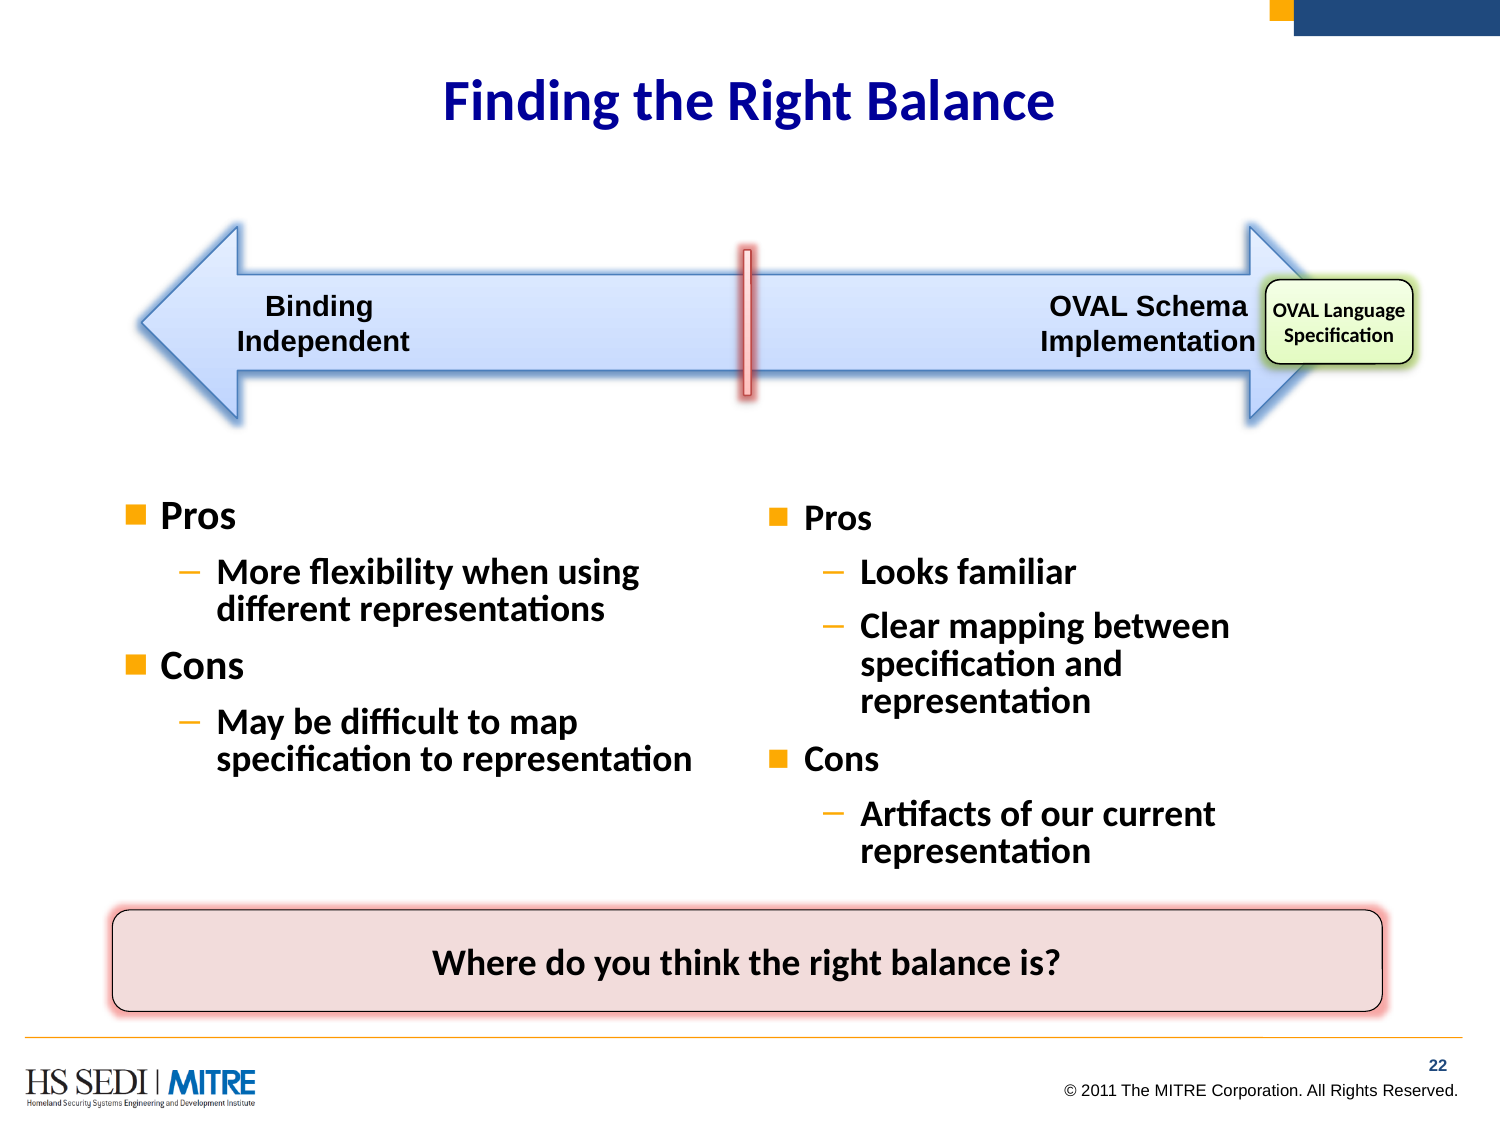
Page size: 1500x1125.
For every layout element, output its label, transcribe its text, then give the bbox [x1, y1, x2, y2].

text_box Binding Independent [211, 279, 436, 365]
list Pros More flexibility when using different representations Cons May be difficult to map specification to representation [108, 488, 728, 882]
picture [20, 1058, 271, 1122]
text_box [742, 249, 752, 397]
title Finding the Right Balance [43, 62, 1457, 151]
text_box Where do you think the right balance is? [112, 909, 1383, 1012]
slide_number 21 [1374, 1049, 1463, 1076]
text_box [140, 226, 733, 420]
list Pros Looks familiar Clear mapping between specification and representation Cons Artifacts of our current representation [751, 488, 1372, 884]
text_box OVAL Schema Implementation [1019, 279, 1260, 365]
text_box [761, 226, 1297, 420]
text_box OVAL Language Specification [1264, 278, 1414, 365]
